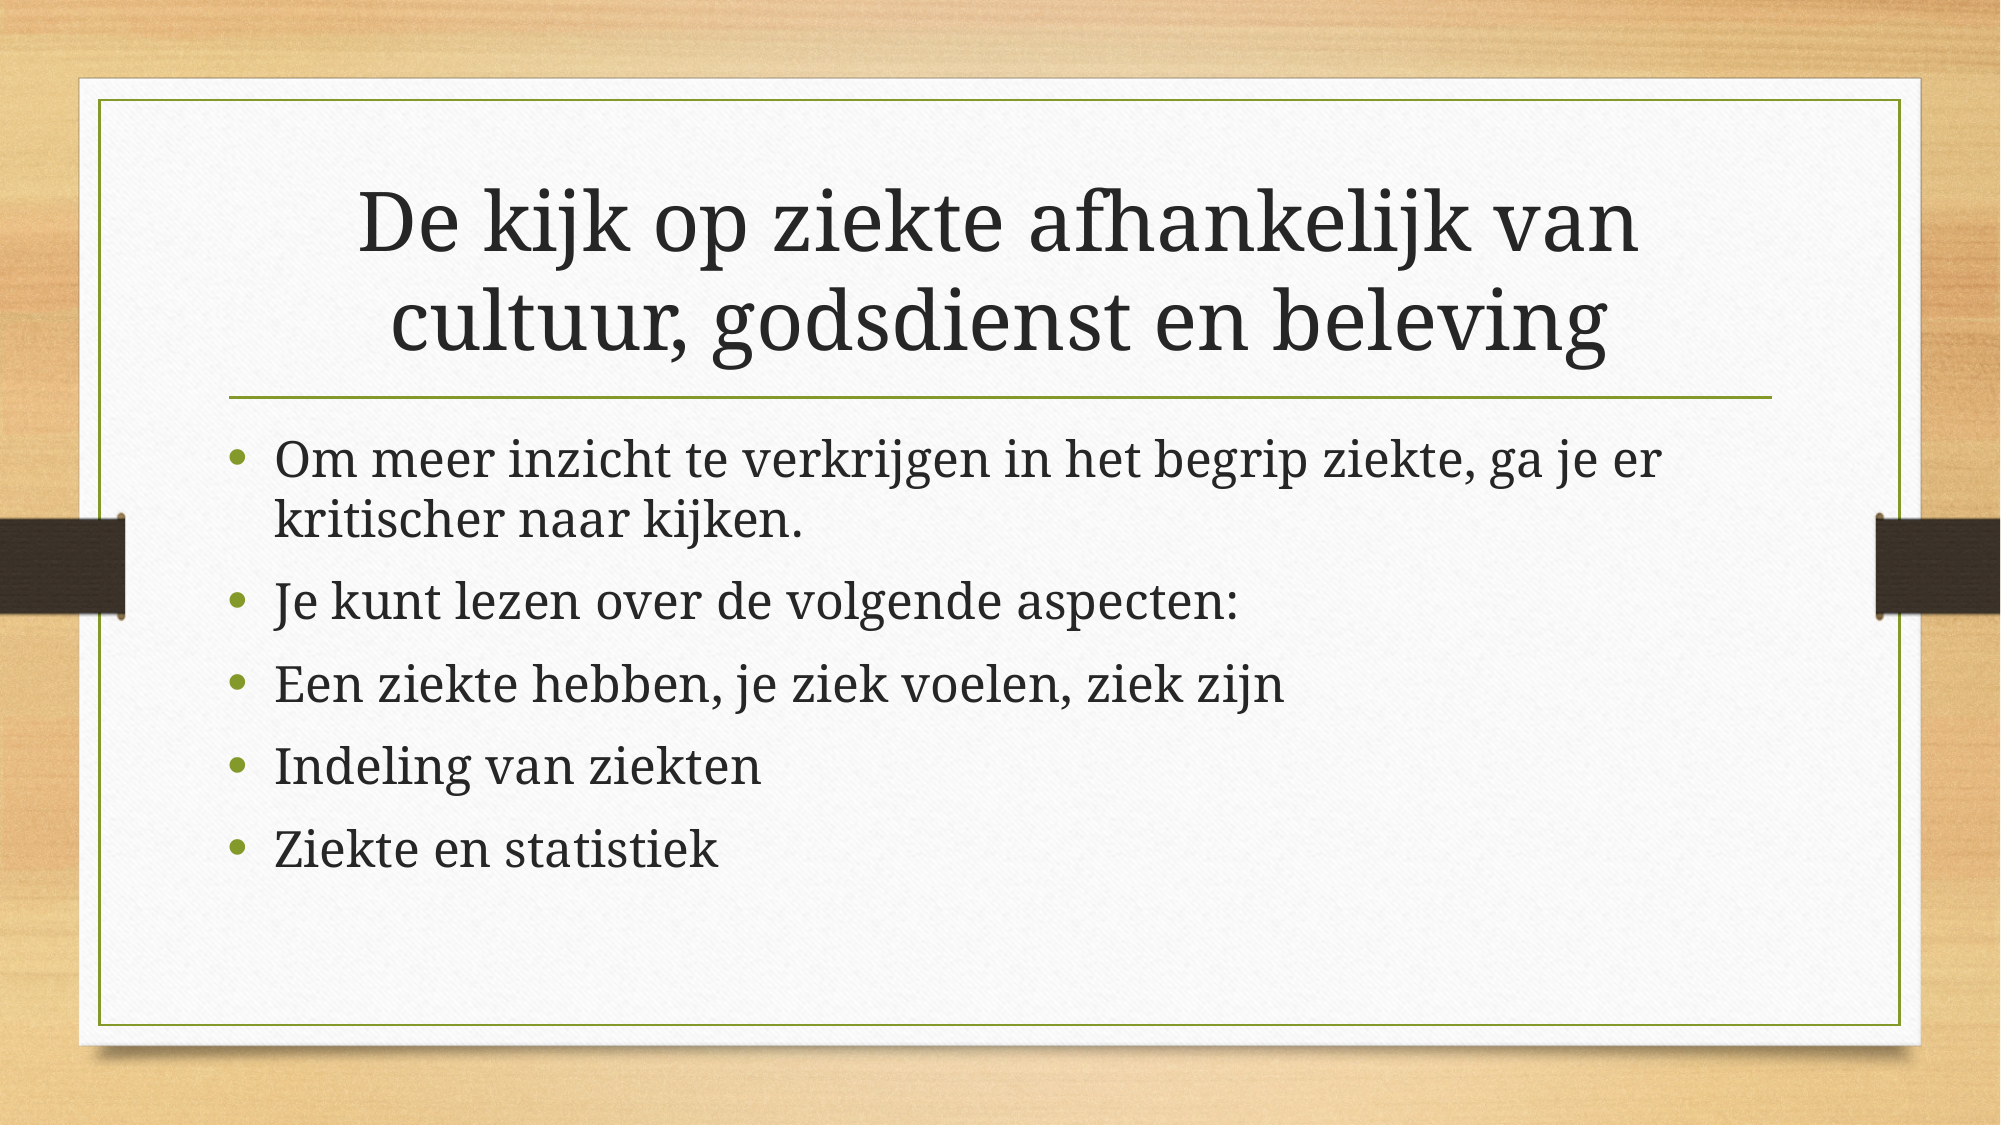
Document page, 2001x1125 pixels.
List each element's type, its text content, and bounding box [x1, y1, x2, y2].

title De kijk op ziekte afhankelijk van cultuur, godsdienst en beleving [212, 161, 1788, 375]
picture [0, 0, 2001, 1125]
list Om meer inzicht te verkrijgen in het begrip ziekte, ga je er kritischer naar kijken. Je kunt lezen over de volgende aspecten: Een ziekte hebben, je ziek voelen, ziek zijn Indeling van ziekten Ziekte en statistiek [212, 419, 1788, 964]
